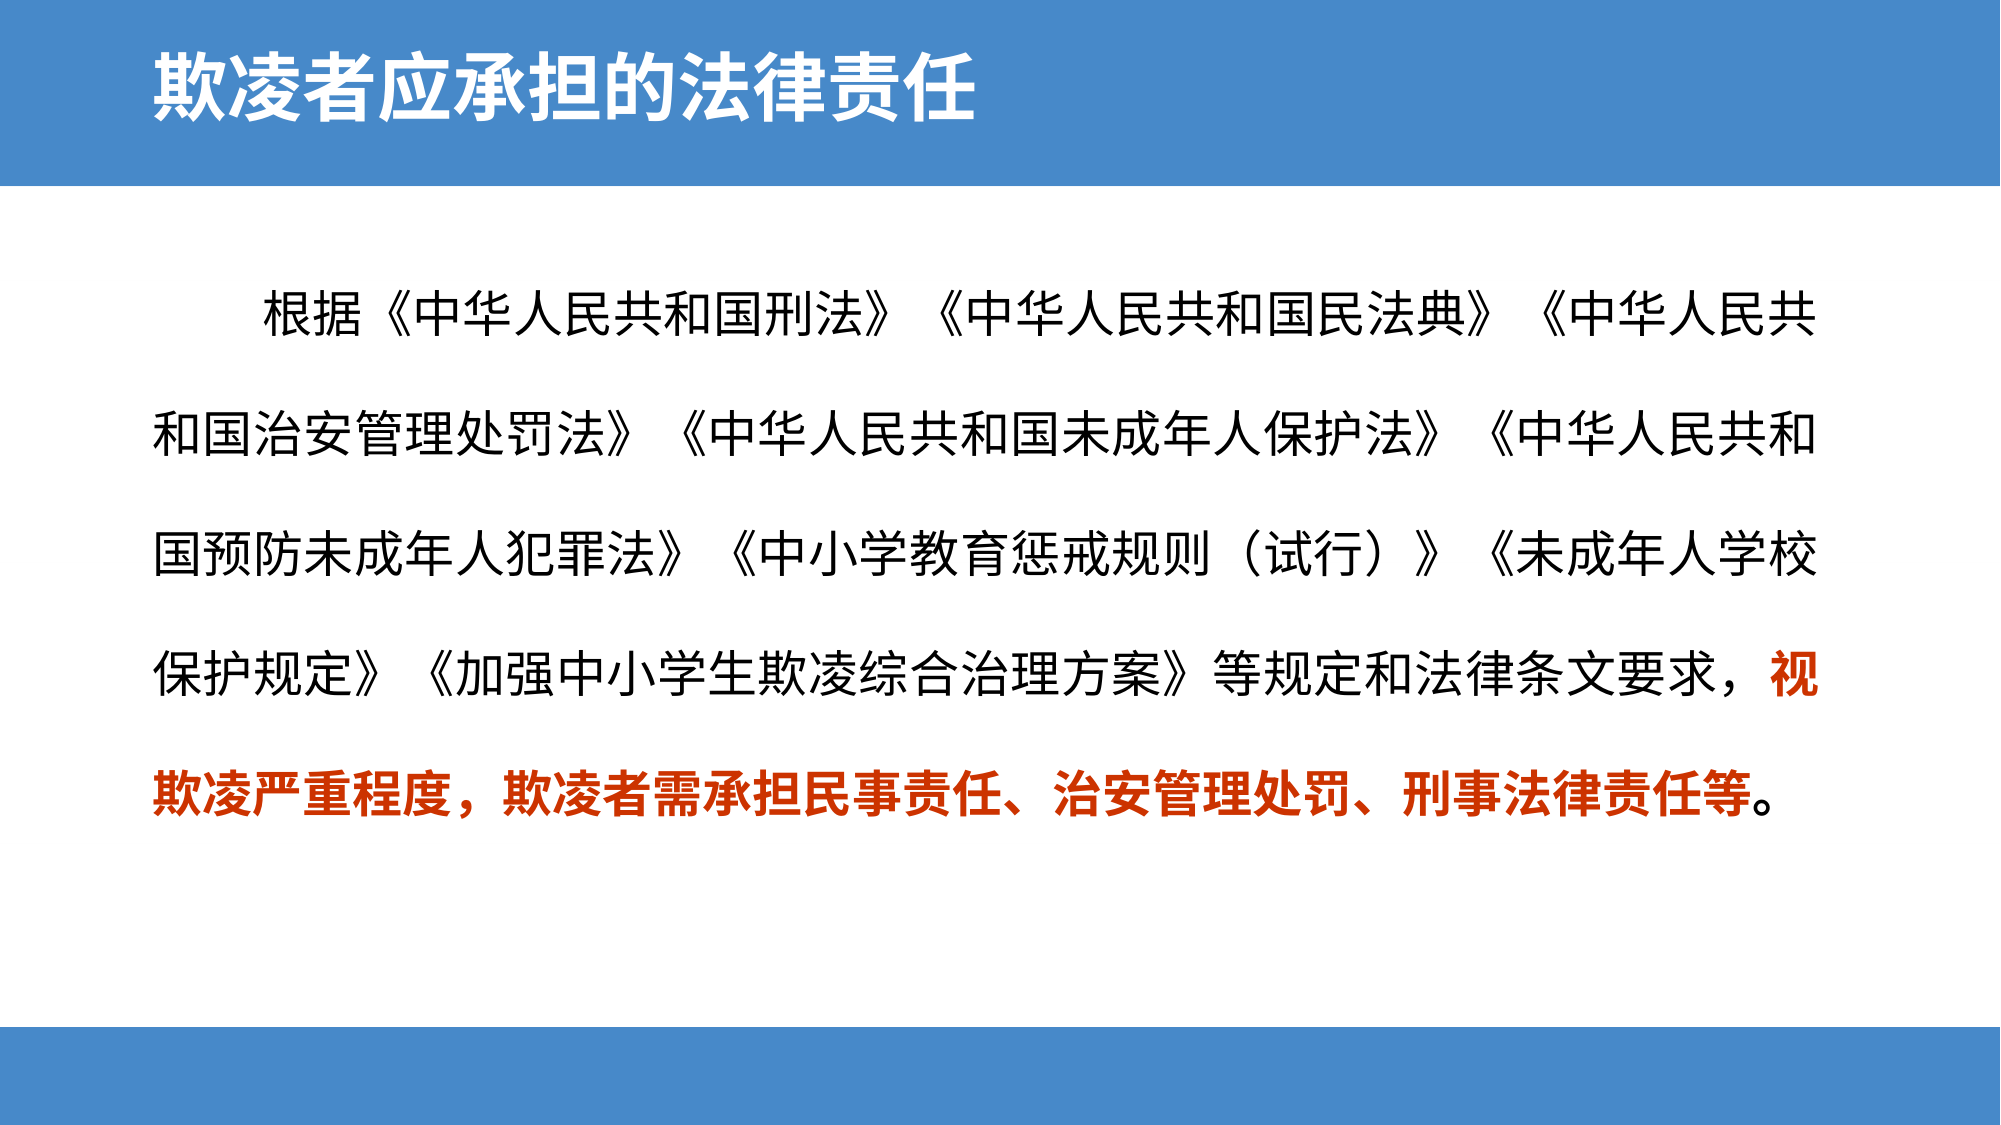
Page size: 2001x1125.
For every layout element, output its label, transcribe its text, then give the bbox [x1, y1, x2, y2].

title 欺凌者应承担的法律责任 [137, 22, 1863, 161]
text_box 根据《中华人民共和国刑法》《中华人民共和国民法典》《中华人民共和国治安管理处罚法》《中华人民共和国未成年人保护法》《中华人民共和国预防未成年人犯罪法》《中小学教育惩戒规则（试行）》《未成年人学校保护规定》《加强中小学生欺凌综合治理方案》等规定和法律条文要求，视欺凌严重程度，欺凌者需承担民事责任、治安管理处罚、刑事法律责任等。 [137, 214, 1834, 830]
picture [0, 0, 2000, 1125]
